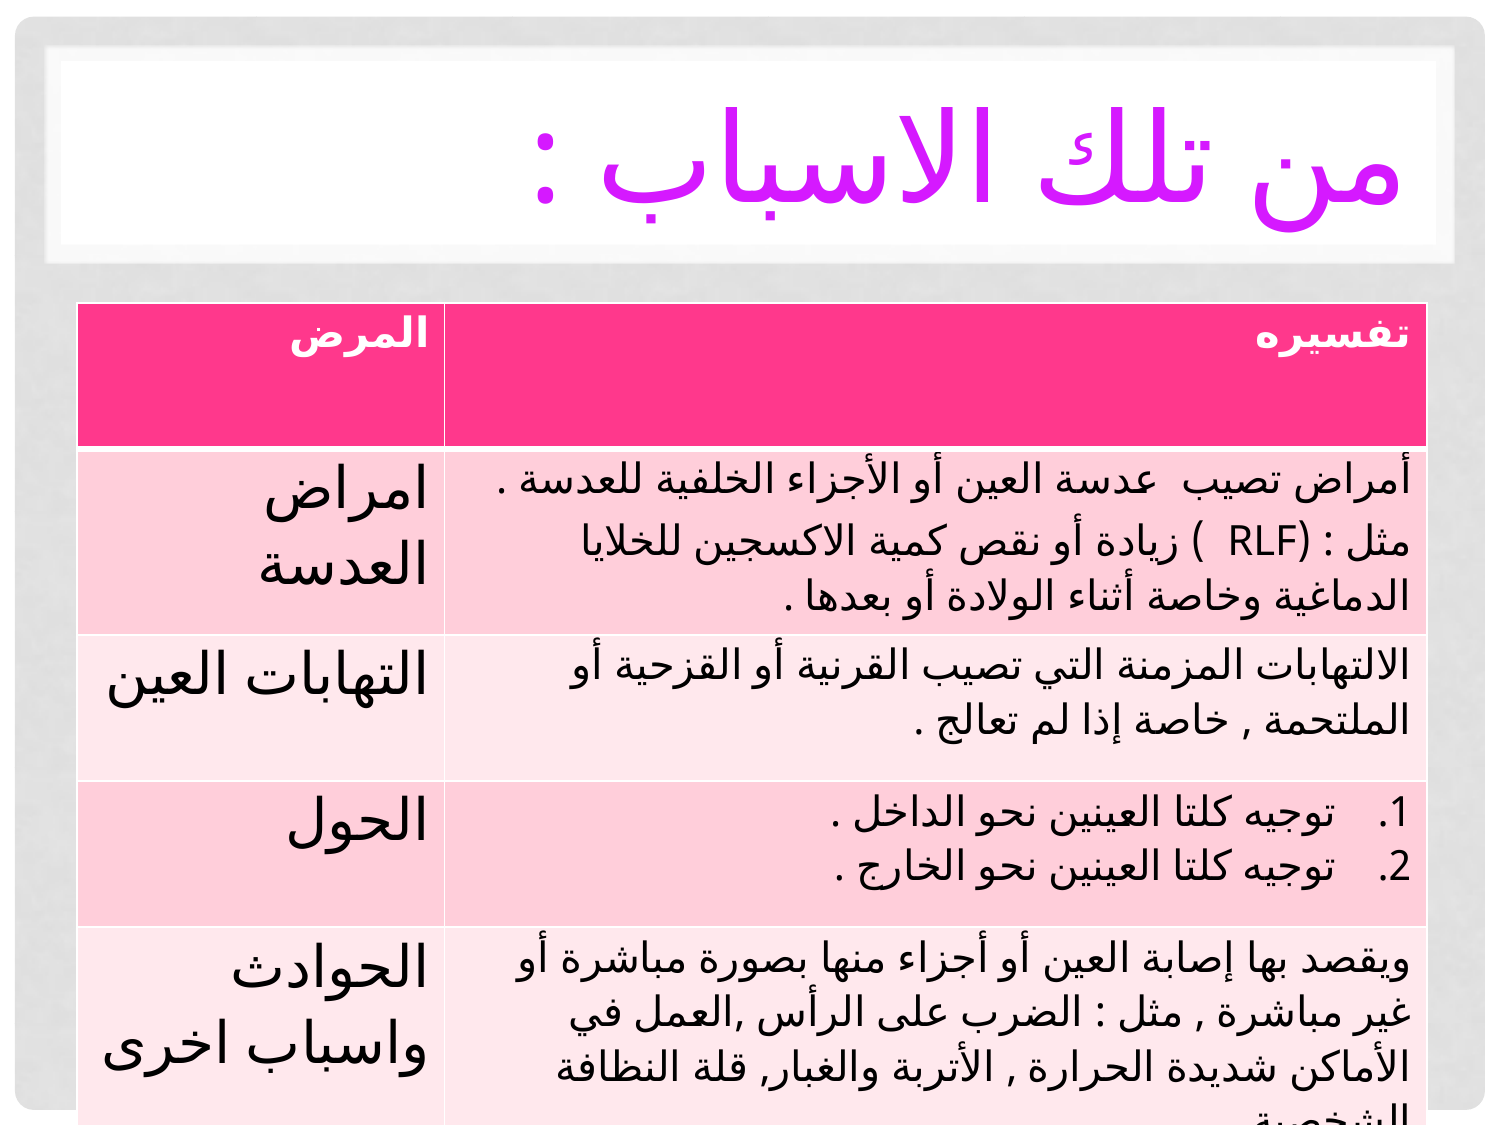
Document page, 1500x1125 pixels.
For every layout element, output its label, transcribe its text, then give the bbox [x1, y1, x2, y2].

table_cell الحوادث واسباب اخرى . [78, 928, 444, 1125]
table_cell أمراض تصيب عدسة العين أو الأجزاء الخلفية للعدسة . مثل : (RLF ) زيادة أو نقص كمية الاكسجين للخلايا الدماغية وخاصة أثناء الولادة أو بعدها . [445, 452, 1426, 634]
table_header تفسيره [445, 304, 1426, 446]
table_cell الحول [78, 782, 444, 926]
table_cell ويقصد بها إصابة العين أو أجزاء منها بصورة مباشرة أو غير مباشرة , مثل : الضرب على الرأس ,العمل في الأماكن شديدة الحرارة , الأتربة والغبار, قلة النظافة الشخصية . [445, 928, 1426, 1125]
table_header المرض [78, 304, 444, 446]
table_cell التهابات العين [78, 636, 444, 780]
table_cell الالتهابات المزمنة التي تصيب القرنية أو القزحية أو الملتحمة , خاصة إذا لم تعالج . [445, 636, 1426, 780]
table_cell توجيه كلتا العينين نحو الداخل . توجيه كلتا العينين نحو الخارج . [445, 782, 1426, 926]
table_cell امراض العدسة [78, 452, 444, 634]
title من تلك الاسباب : [69, 66, 1425, 238]
